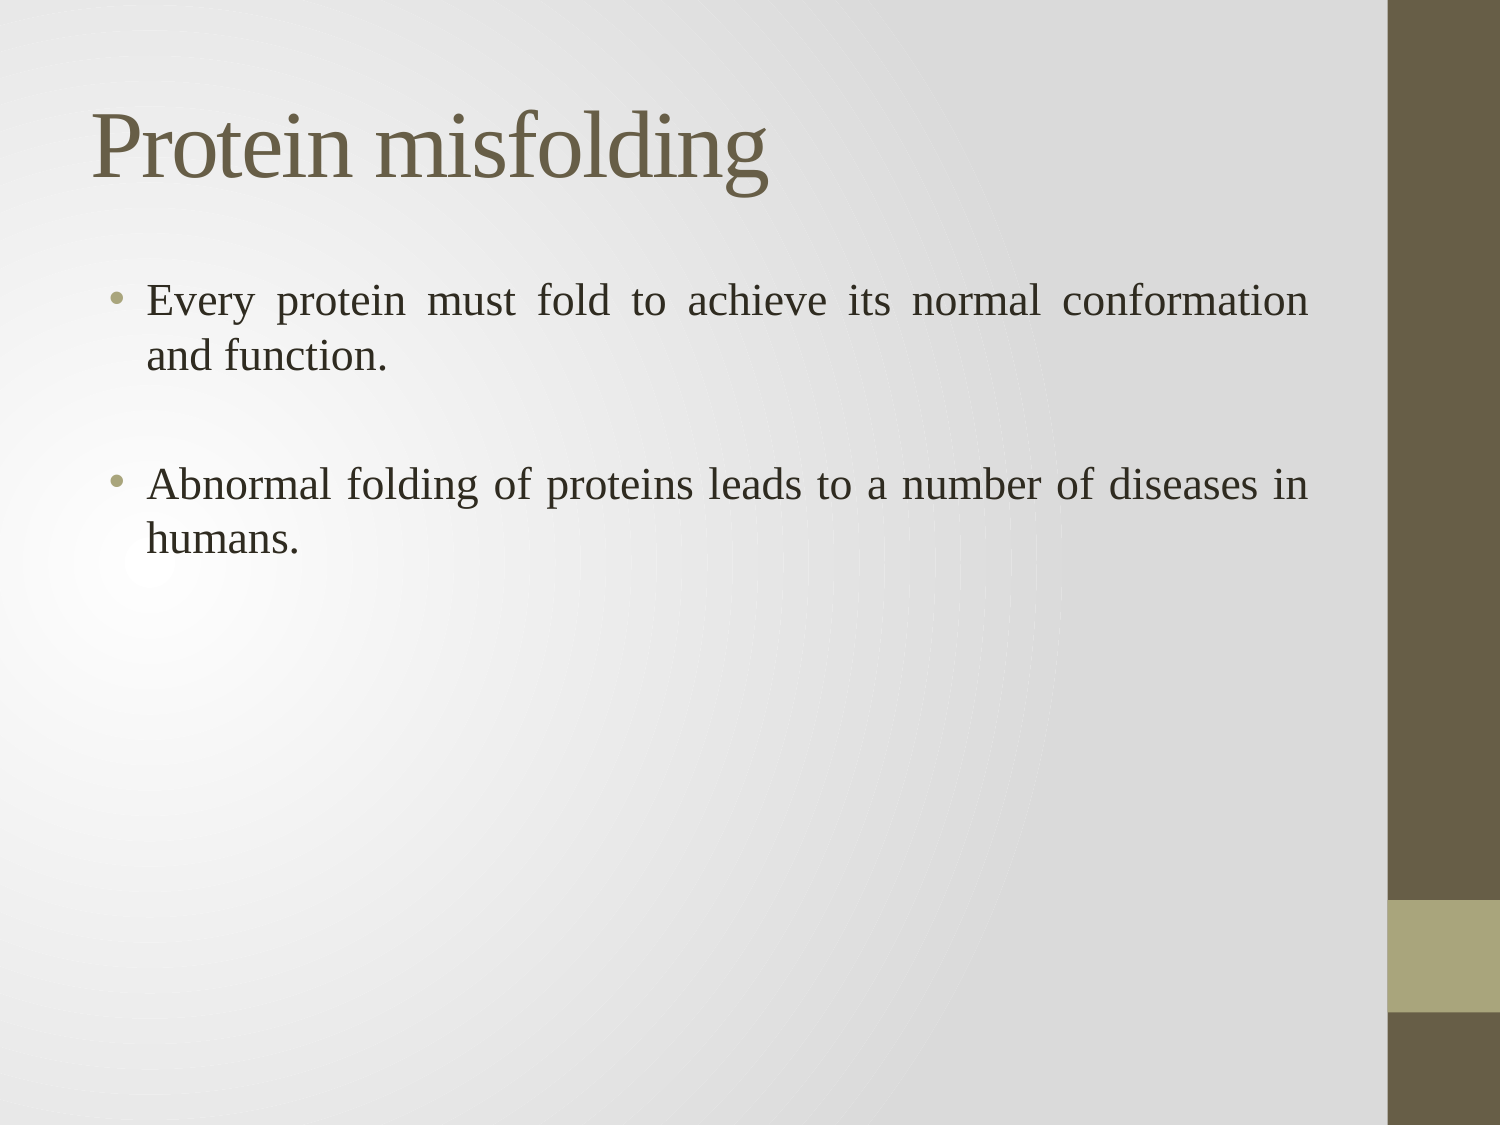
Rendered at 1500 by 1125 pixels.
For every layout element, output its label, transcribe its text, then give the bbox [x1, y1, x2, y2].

title Protein misfolding [75, 45, 1325, 233]
list Every protein must fold to achieve its normal conformation and function. Abnormal folding of proteins leads to a number of diseases in humans. [75, 262, 1325, 1050]
